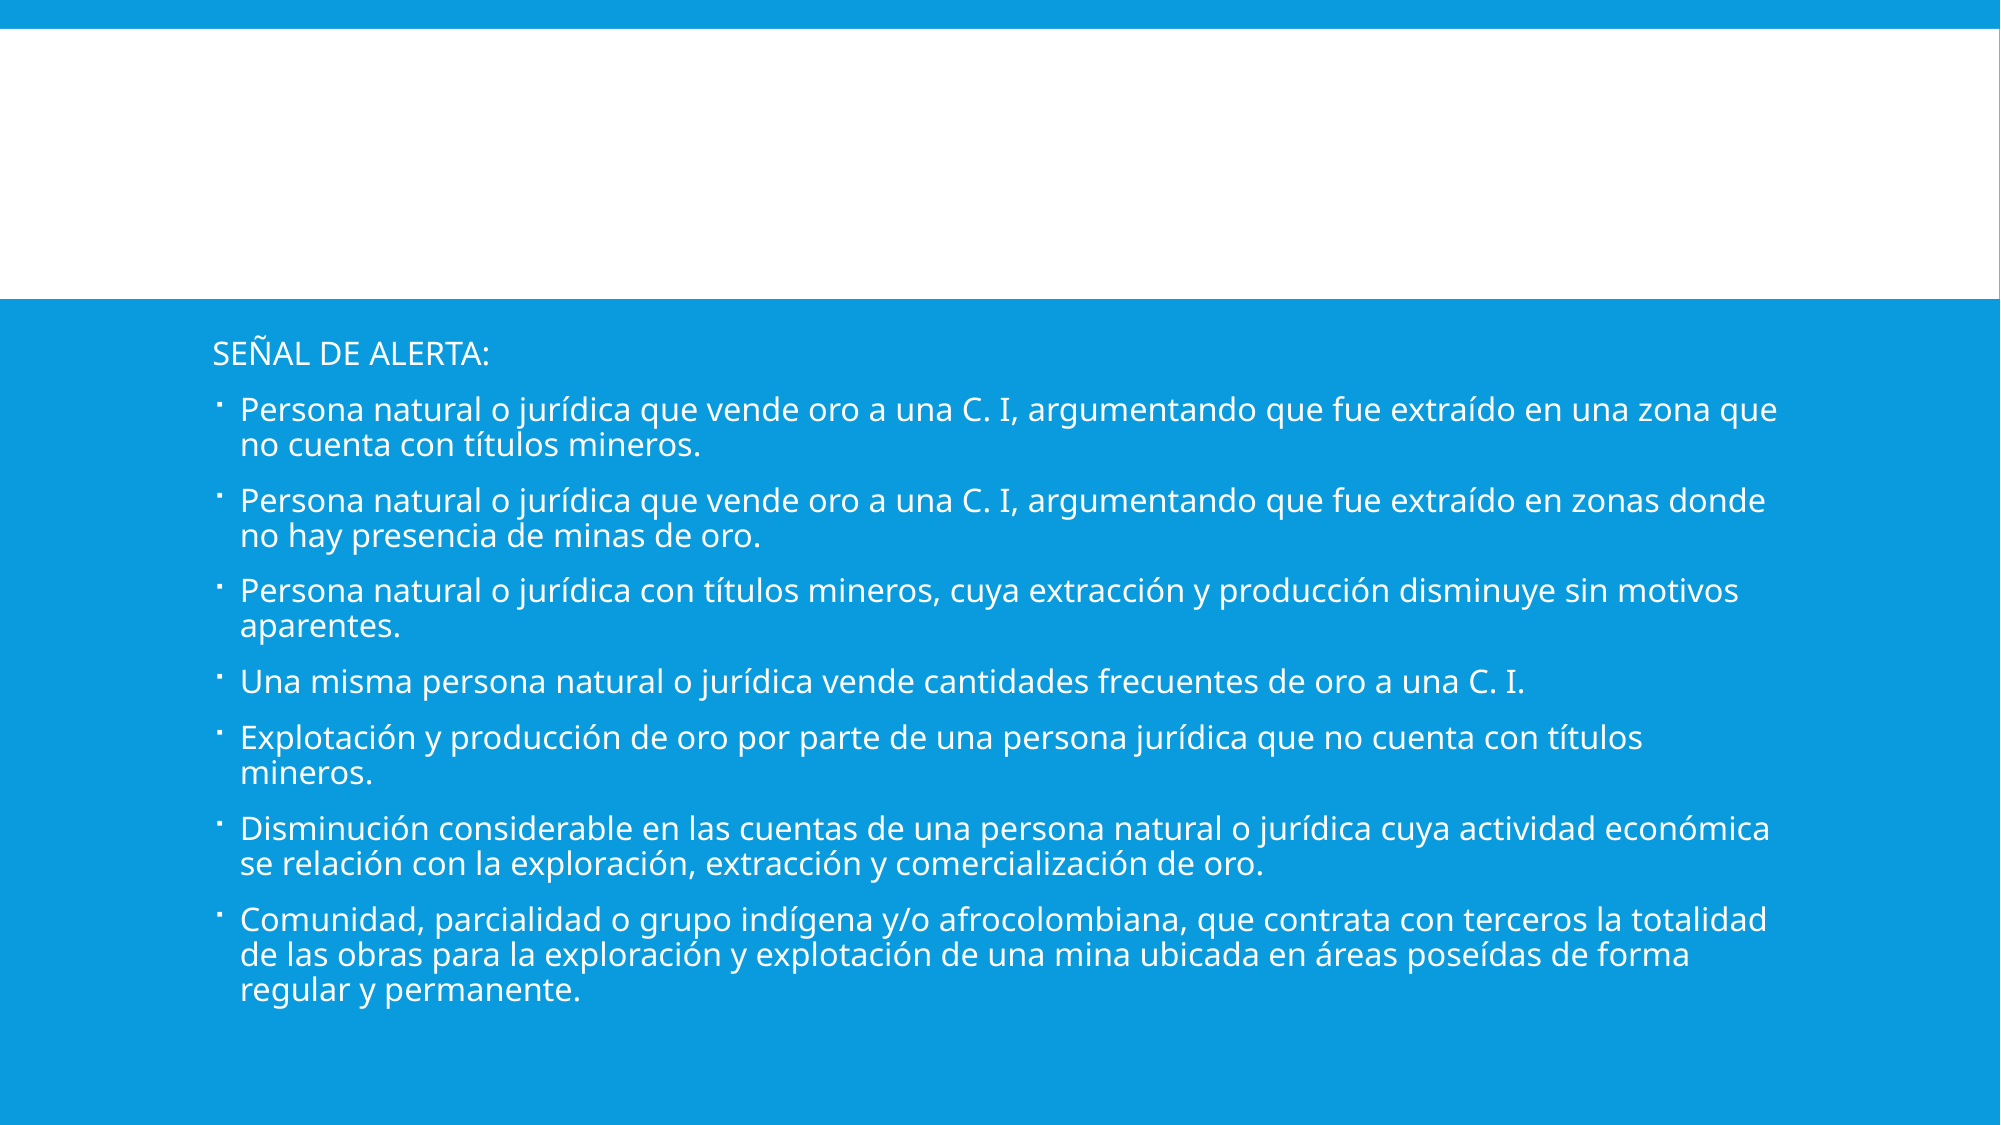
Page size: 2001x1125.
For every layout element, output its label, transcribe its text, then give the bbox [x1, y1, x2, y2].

list SEÑAL DE ALERTA: Persona natural o jurídica que vende oro a una C. I, argumentando que fue extraído en una zona que no cuenta con títulos mineros. Persona natural o jurídica que vende oro a una C. I, argumentando que fue extraído en zonas donde no hay presencia de minas de oro. Persona natural o jurídica con títulos mineros, cuya extracción y producción disminuye sin motivos aparentes. Una misma persona natural o jurídica vende cantidades frecuentes de oro a una C. I. Explotación y producción de oro por parte de una persona jurídica que no cuenta con títulos mineros. Disminución considerable en las cuentas de una persona natural o jurídica cuya actividad económica se relación con la exploración, extracción y comercialización de oro. Comunidad, parcialidad o grupo indígena y/o afrocolombiana, que contrata con terceros la totalidad de las obras para la exploración y explotación de una mina ubicada en áreas poseídas de forma regular y permanente. [197, 329, 1803, 1021]
